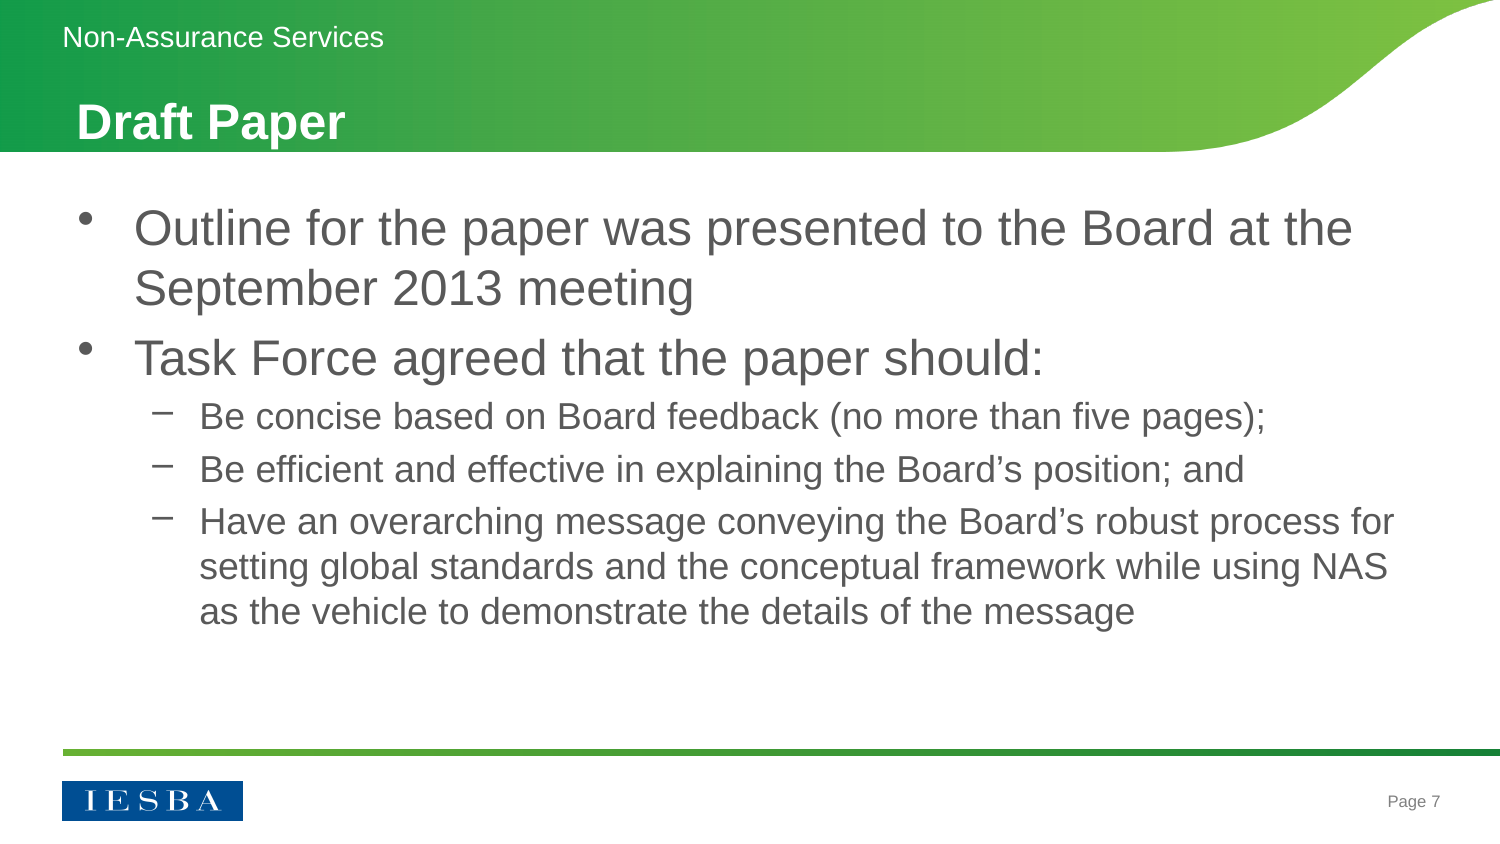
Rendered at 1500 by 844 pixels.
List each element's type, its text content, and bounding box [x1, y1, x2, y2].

title Draft Paper [62, 56, 1300, 122]
picture [0, 0, 1497, 152]
list Outline for the paper was presented to the Board at the September 2013 meeting Task Force agreed that the paper should: Be concise based on Board feedback (no more than five pages); Be efficient and effective in explaining the Board’s position; and Have an overarching message conveying the Board’s robust process for setting global standards and the conceptual framework while using NAS as the vehicle to demonstrate the details of the message [62, 187, 1450, 694]
subtitle Non-Assurance Services [62, 18, 500, 47]
picture [62, 781, 243, 821]
